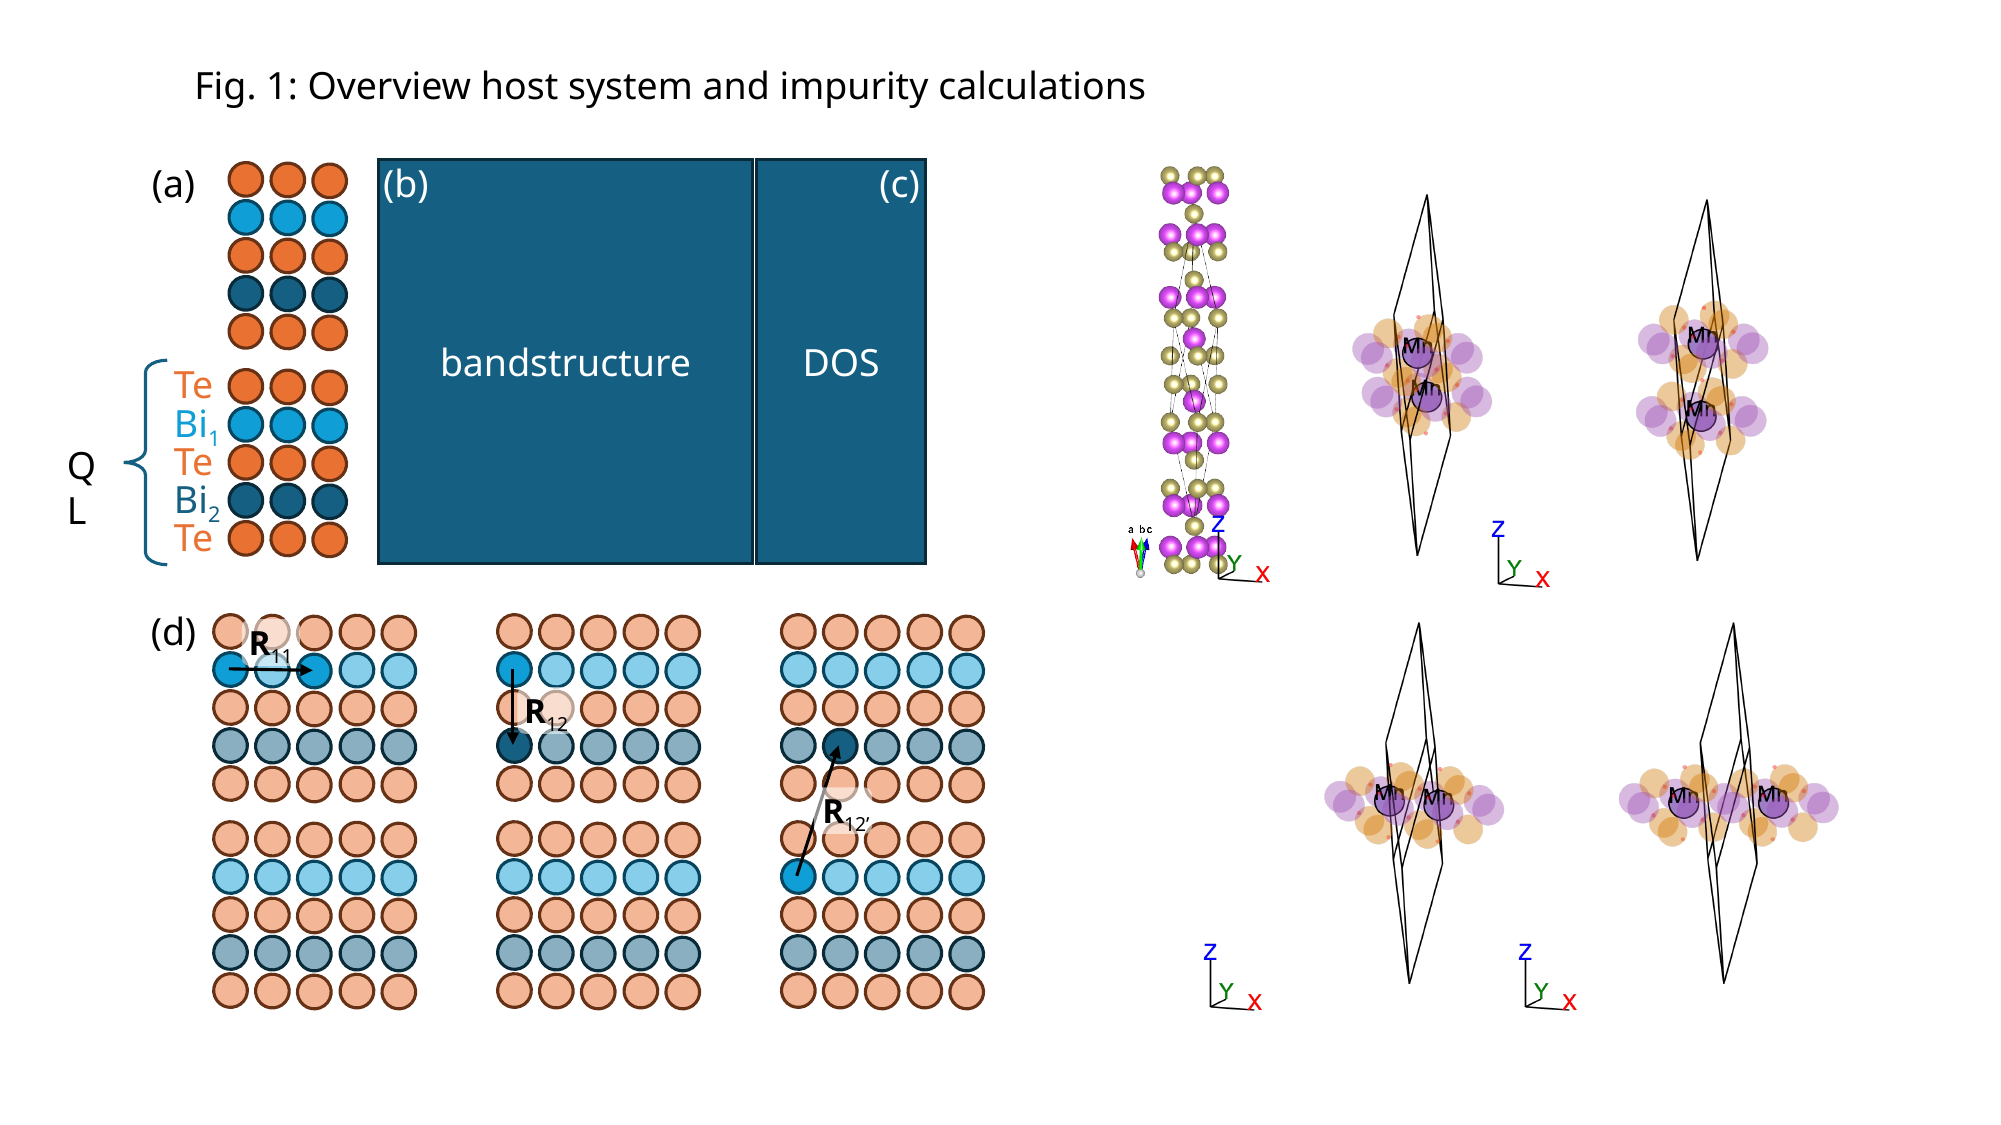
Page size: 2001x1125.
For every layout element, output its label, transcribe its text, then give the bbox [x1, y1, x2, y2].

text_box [51, 152, 985, 1010]
picture [1122, 140, 1964, 1039]
text_box Fig. 1: Overview host system and impurity calculations [179, 54, 1162, 114]
